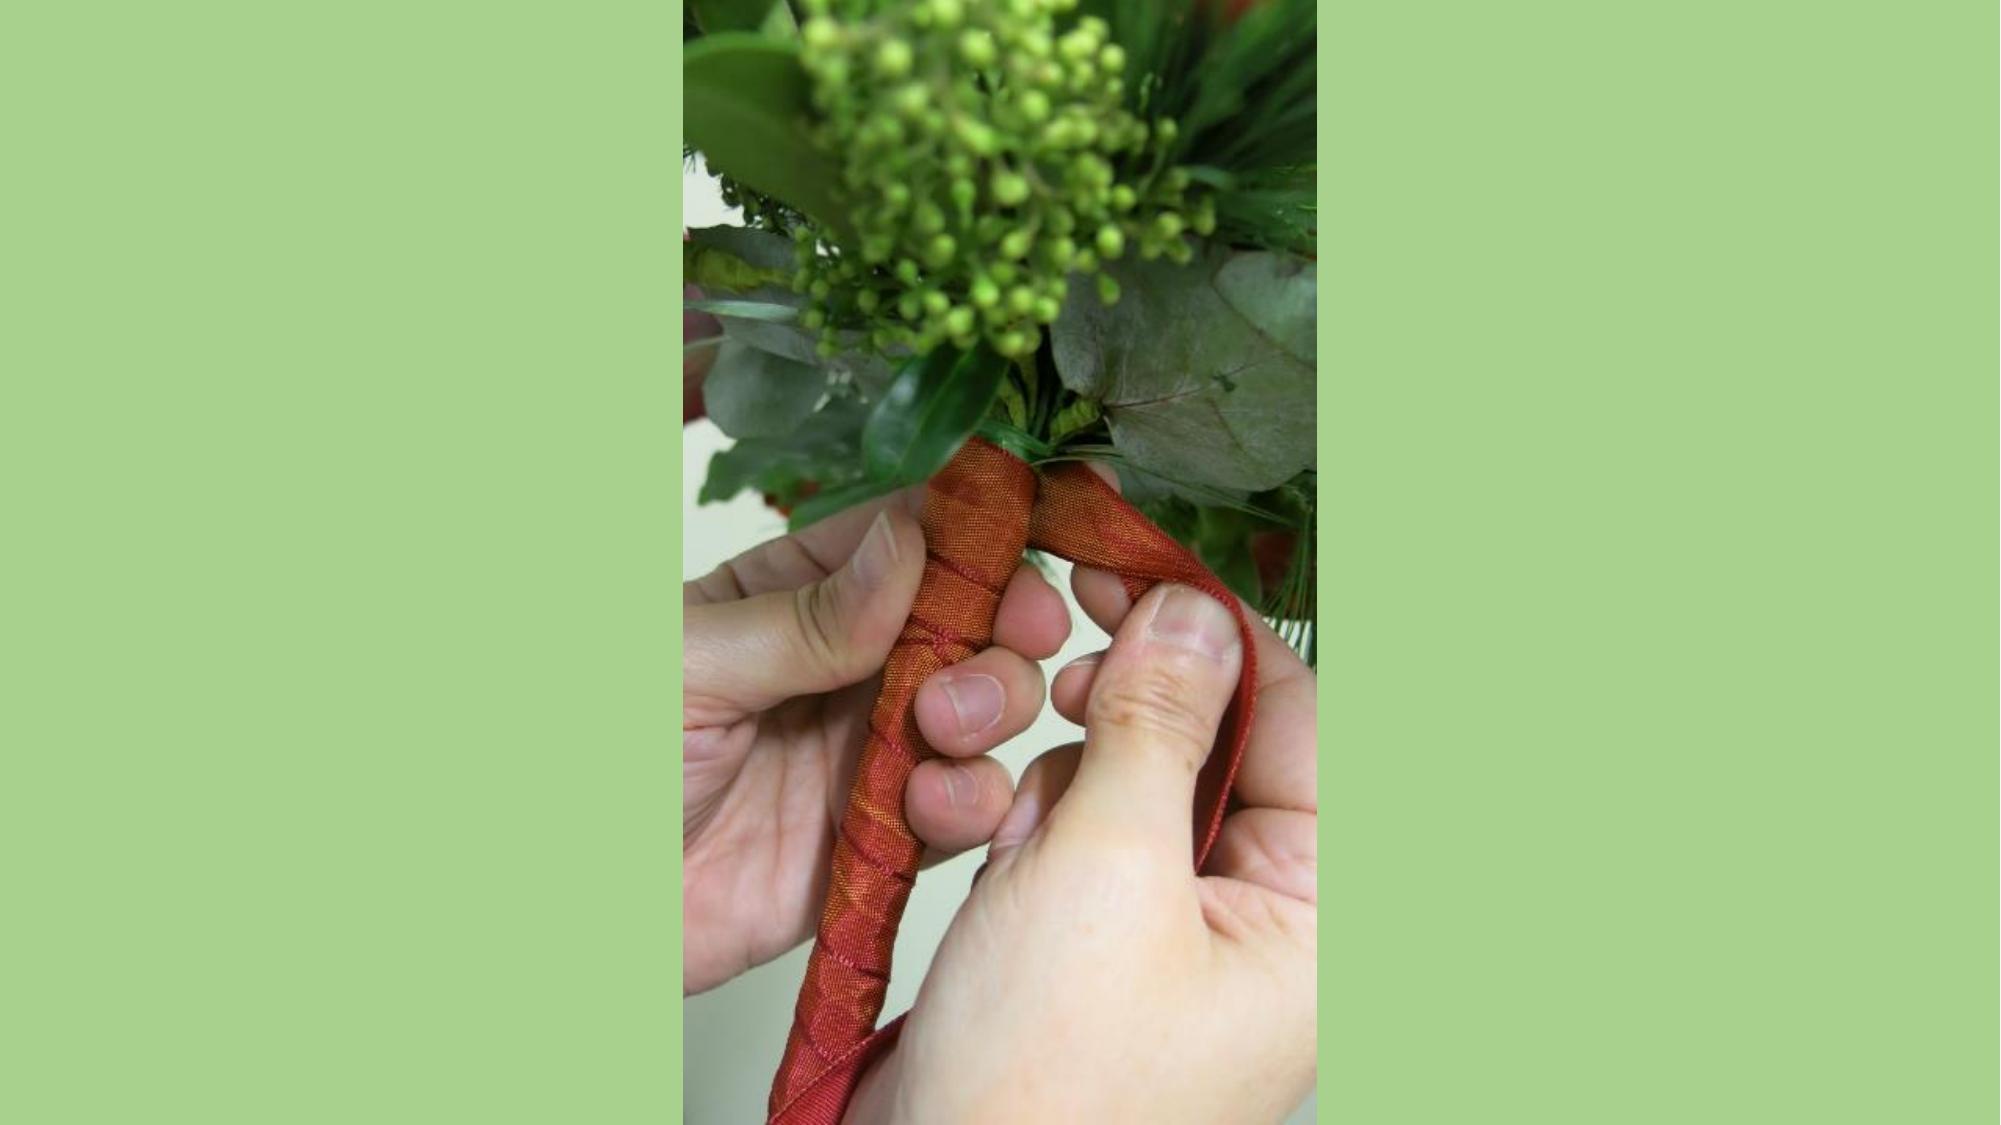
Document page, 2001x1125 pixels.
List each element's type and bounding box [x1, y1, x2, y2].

picture [683, 0, 1317, 1125]
